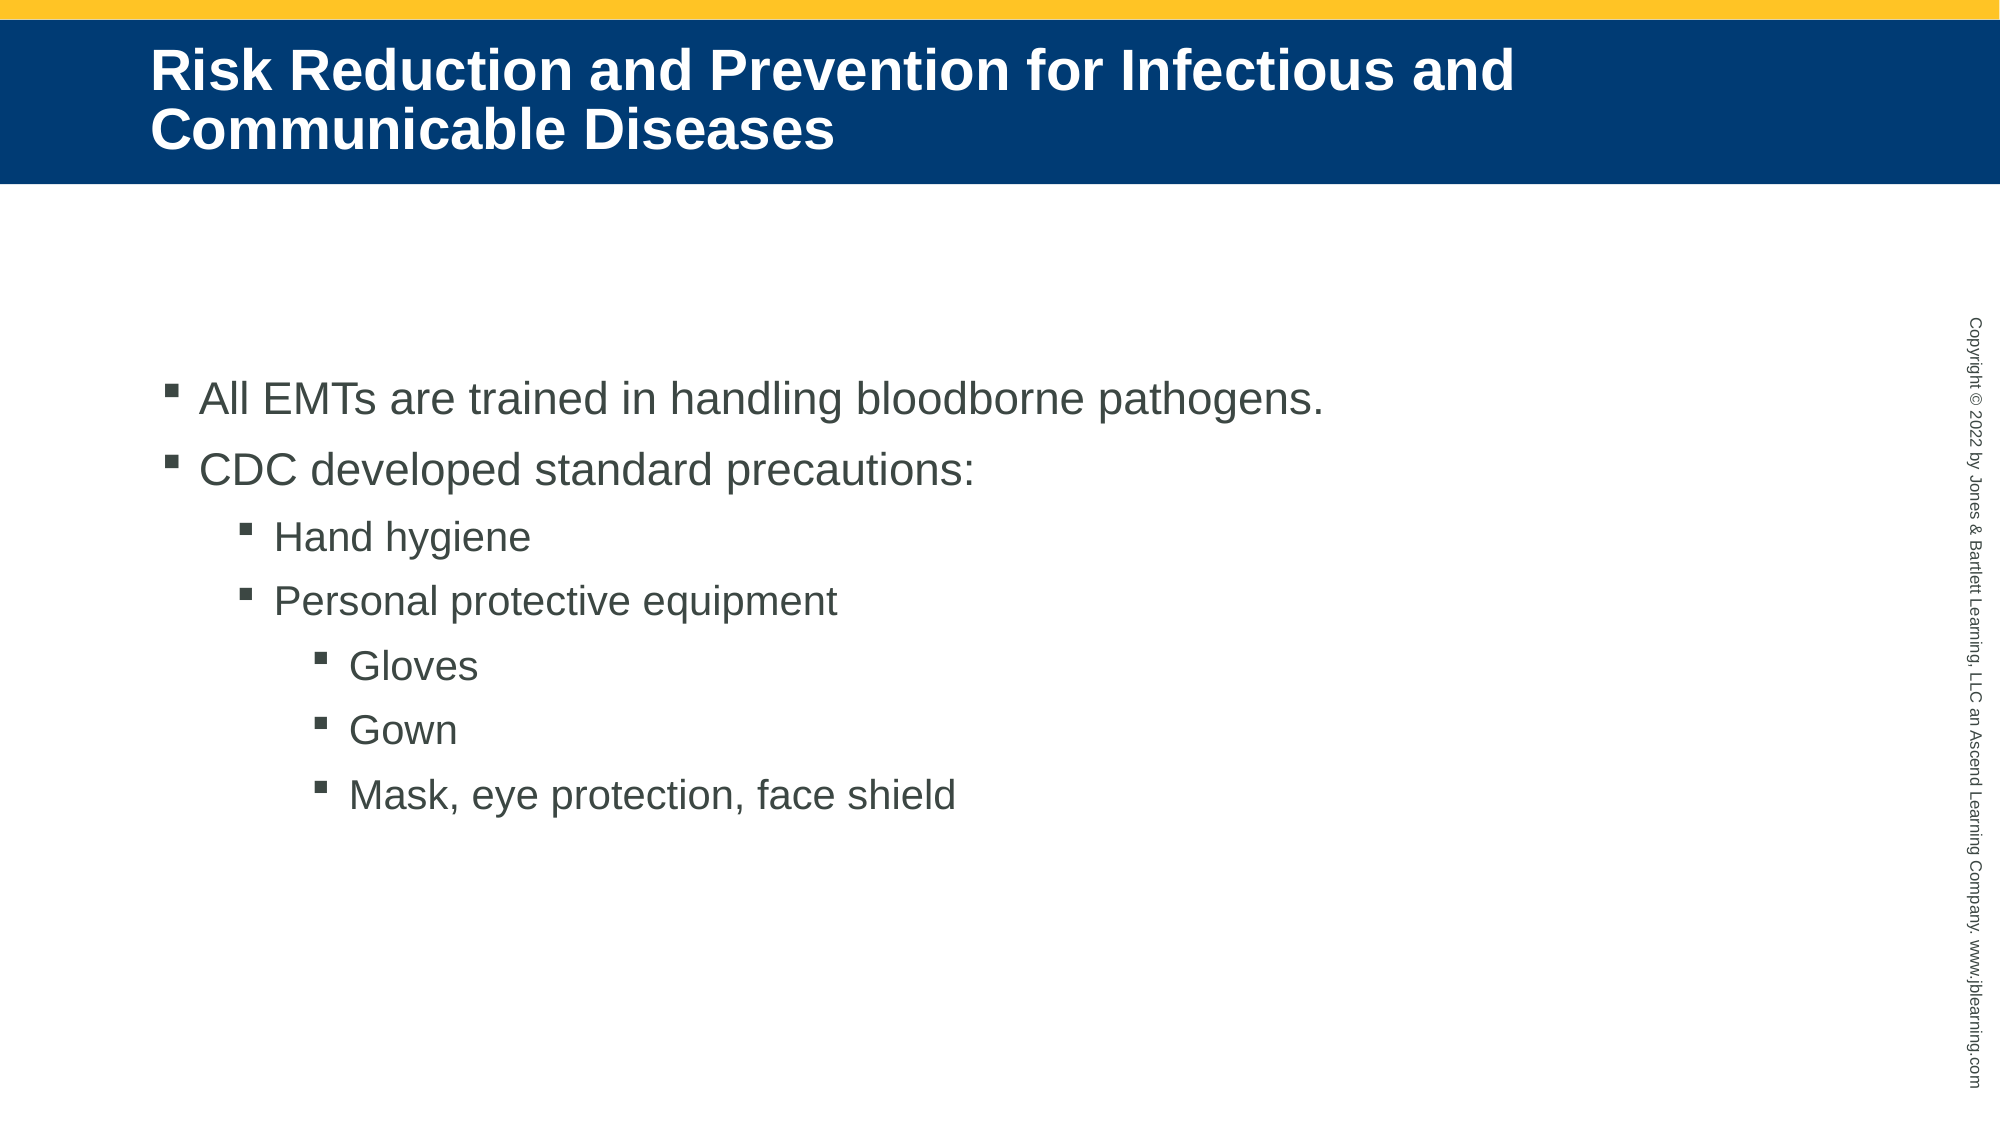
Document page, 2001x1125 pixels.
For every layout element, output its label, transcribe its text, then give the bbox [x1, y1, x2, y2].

list All EMTs are trained in handling bloodborne pathogens. CDC developed standard precautions: Hand hygiene Personal protective equipment Gloves Gown Mask, eye protection, face shield [146, 361, 1859, 1016]
title Risk Reduction and Prevention for Infectious and Communicable Diseases [0, 19, 2000, 185]
